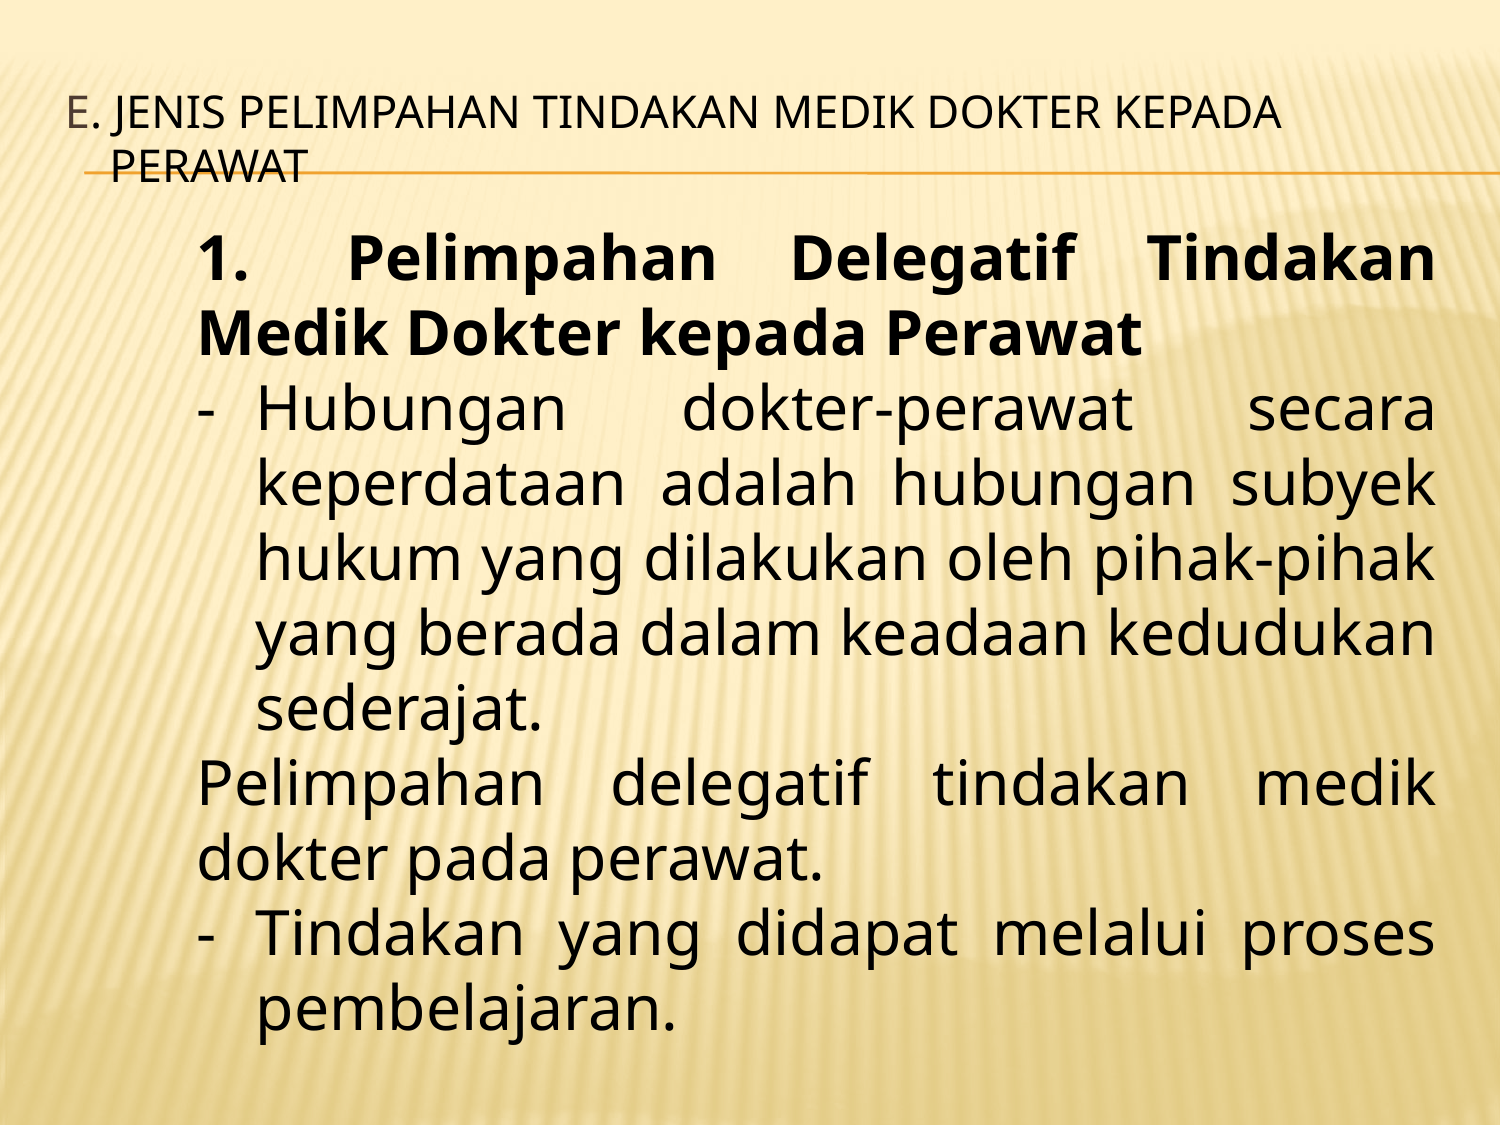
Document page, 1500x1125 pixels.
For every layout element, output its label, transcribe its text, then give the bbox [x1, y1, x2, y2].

list 1. Pelimpahan Delegatif Tindakan Medik Dokter kepada Perawat - Hubungan dokter-perawat secara keperdataan adalah hubungan subyek hukum yang dilakukan oleh pihak-pihak yang berada dalam keadaan kedudukan sederajat. Pelimpahan delegatif tindakan medik dokter pada perawat. - Tindakan yang didapat melalui proses pembelajaran. [50, 210, 1454, 1067]
title e. JENIS PELIMPAHAN TINDAKAN MEDIK DOKTER KEPADA PERAWAT [50, 75, 1475, 200]
